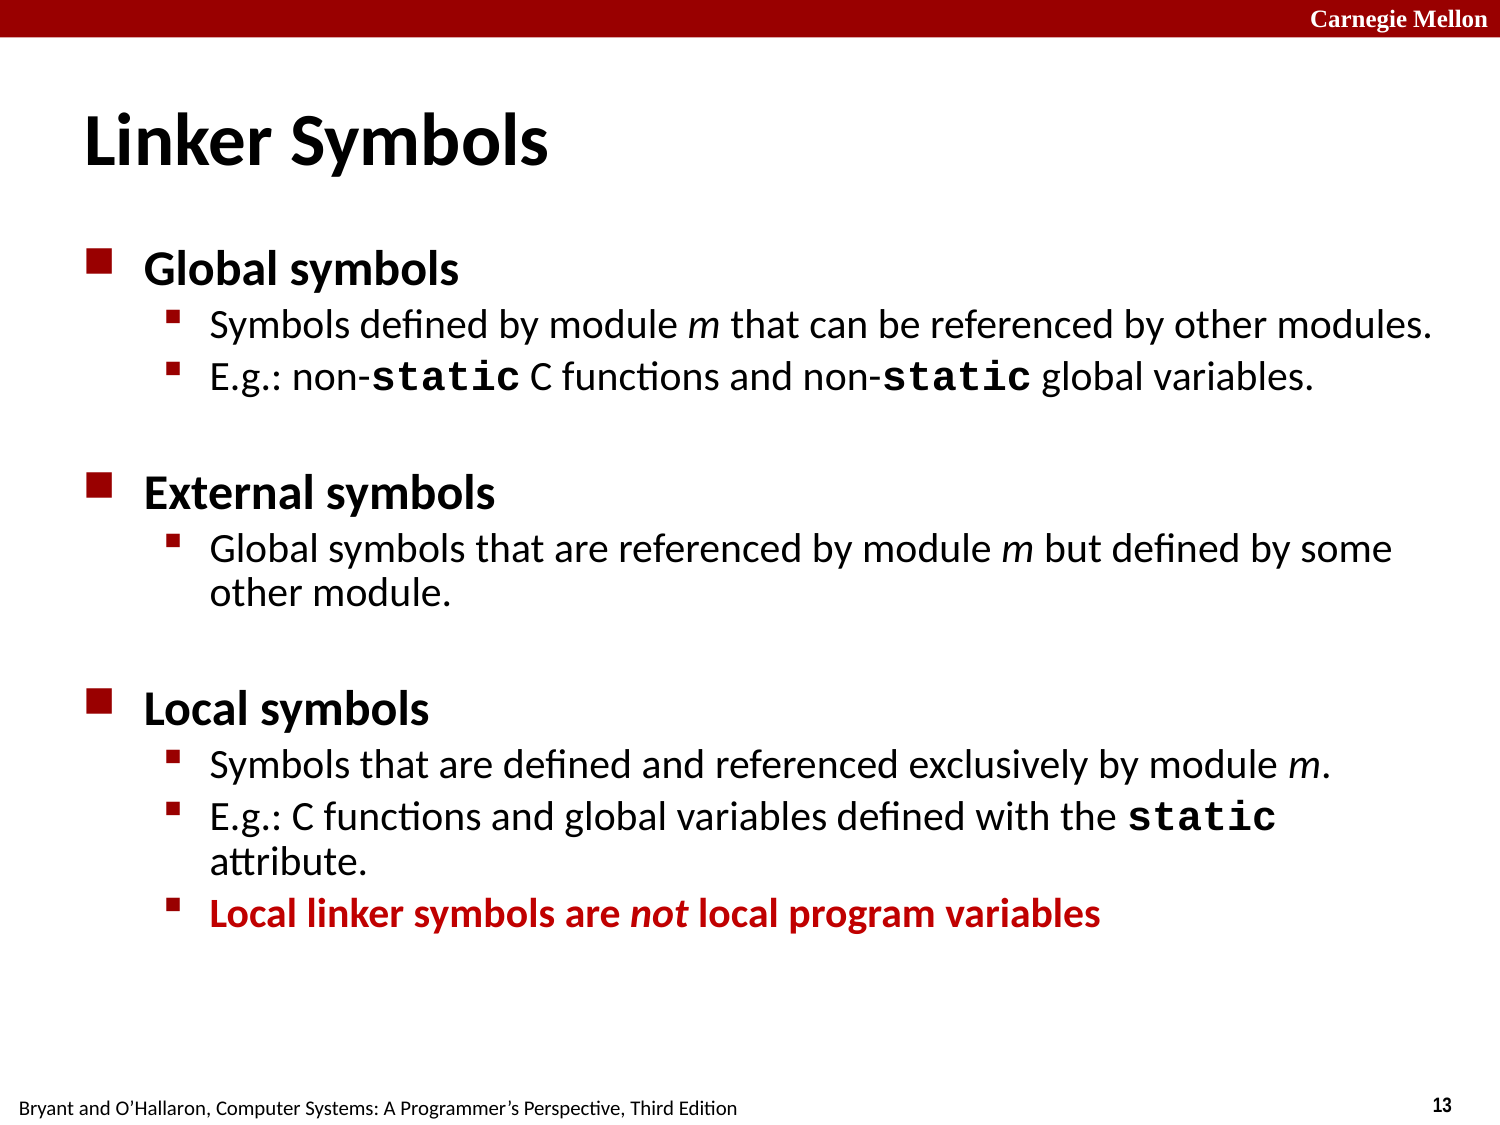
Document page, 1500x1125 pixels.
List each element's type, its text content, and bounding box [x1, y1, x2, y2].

list Global symbols Symbols defined by module m that can be referenced by other modules. E.g.: non-static C functions and non-static global variables. External symbols Global symbols that are referenced by module m but defined by some other module. Local symbols Symbols that are defined and referenced exclusively by module m. E.g.: C functions and global variables defined with the static attribute. Local linker symbols are not local program variables [72, 237, 1476, 988]
title Linker Symbols [68, 71, 1500, 201]
